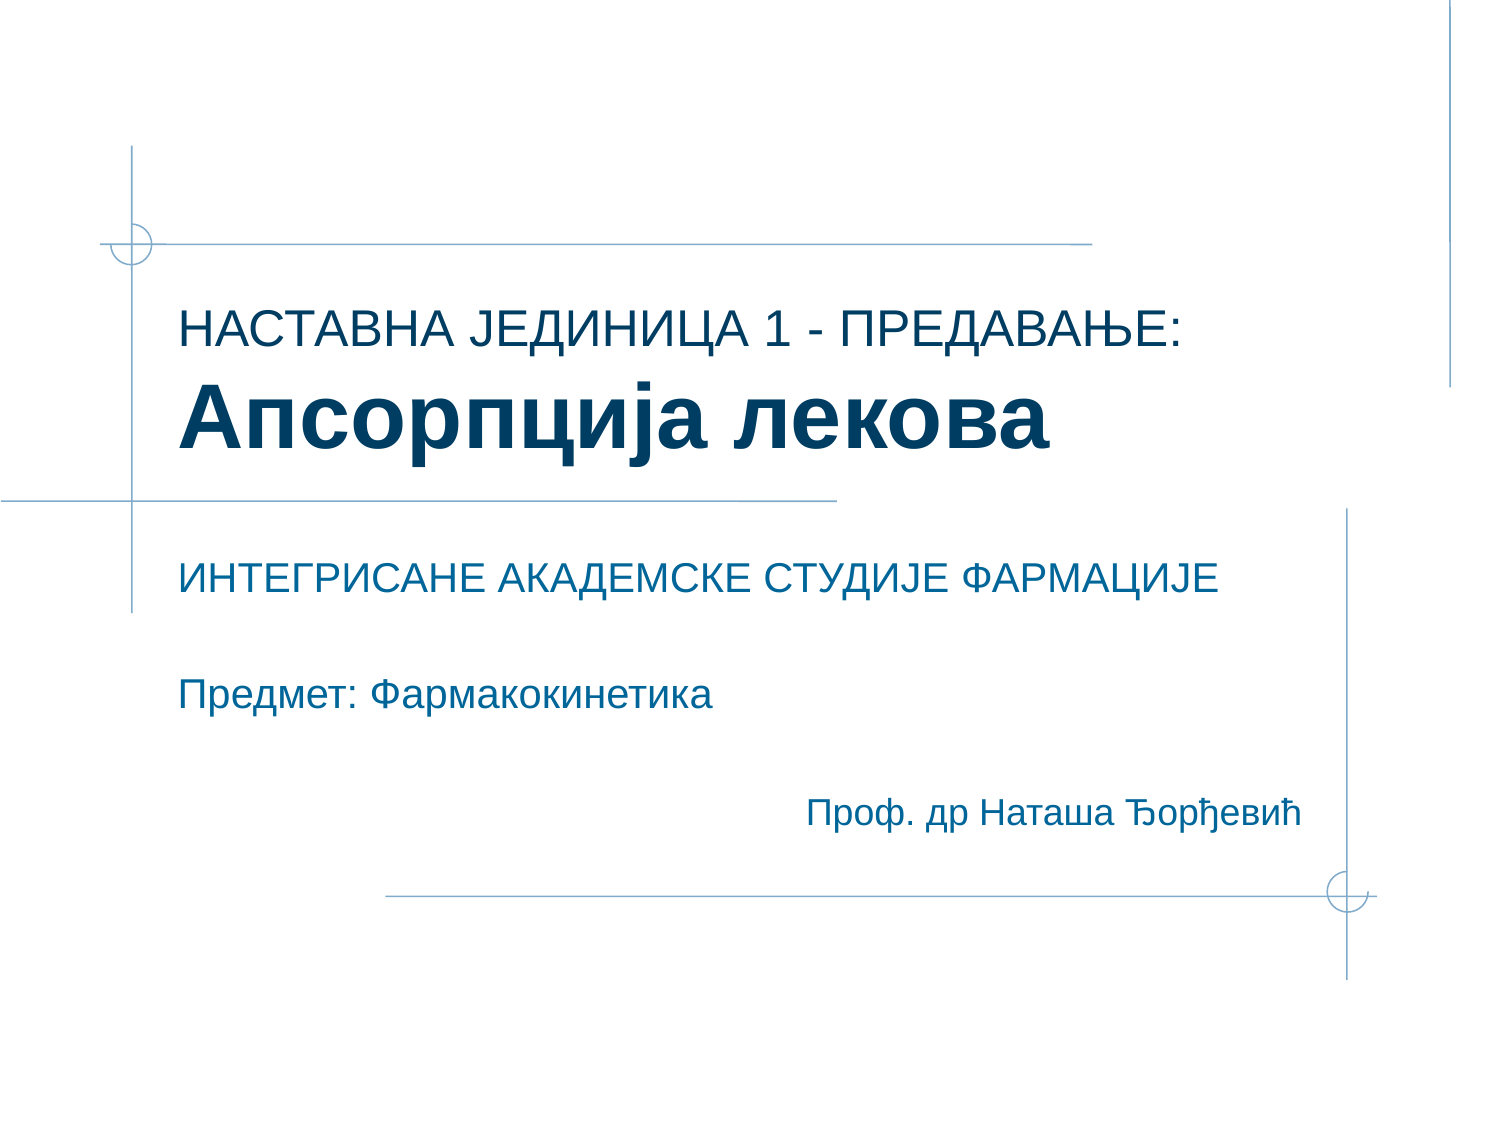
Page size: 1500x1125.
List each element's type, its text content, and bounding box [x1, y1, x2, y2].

subtitle ИНТЕГРИСАНЕ АКАДЕМСКЕ СТУДИЈЕ ФАРМАЦИЈЕ Предмет: Фармакокинетика Проф. др Наташа Ђорђевић [162, 542, 1330, 870]
title НАСТАВНА ЈЕДИНИЦА 1 - ПРЕДАВАЊЕ: Апсорпција лекова [162, 287, 1438, 476]
